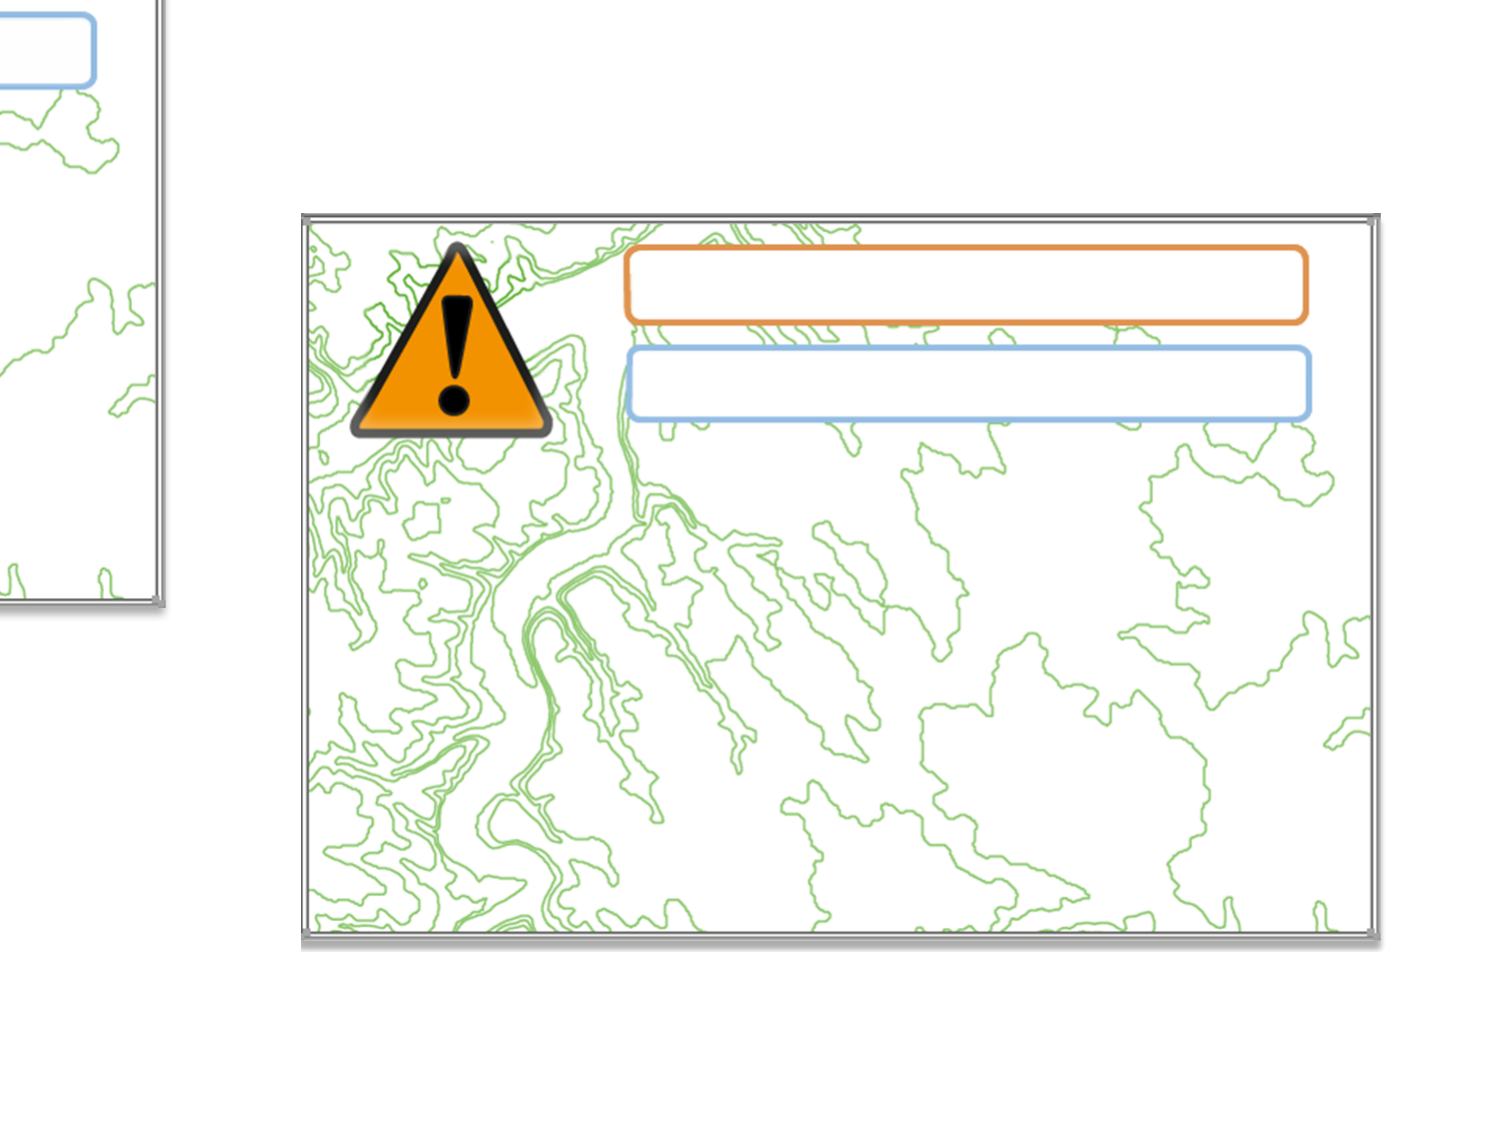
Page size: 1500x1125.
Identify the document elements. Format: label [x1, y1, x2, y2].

text_box [0, 0, 188, 612]
picture [300, 213, 1387, 952]
